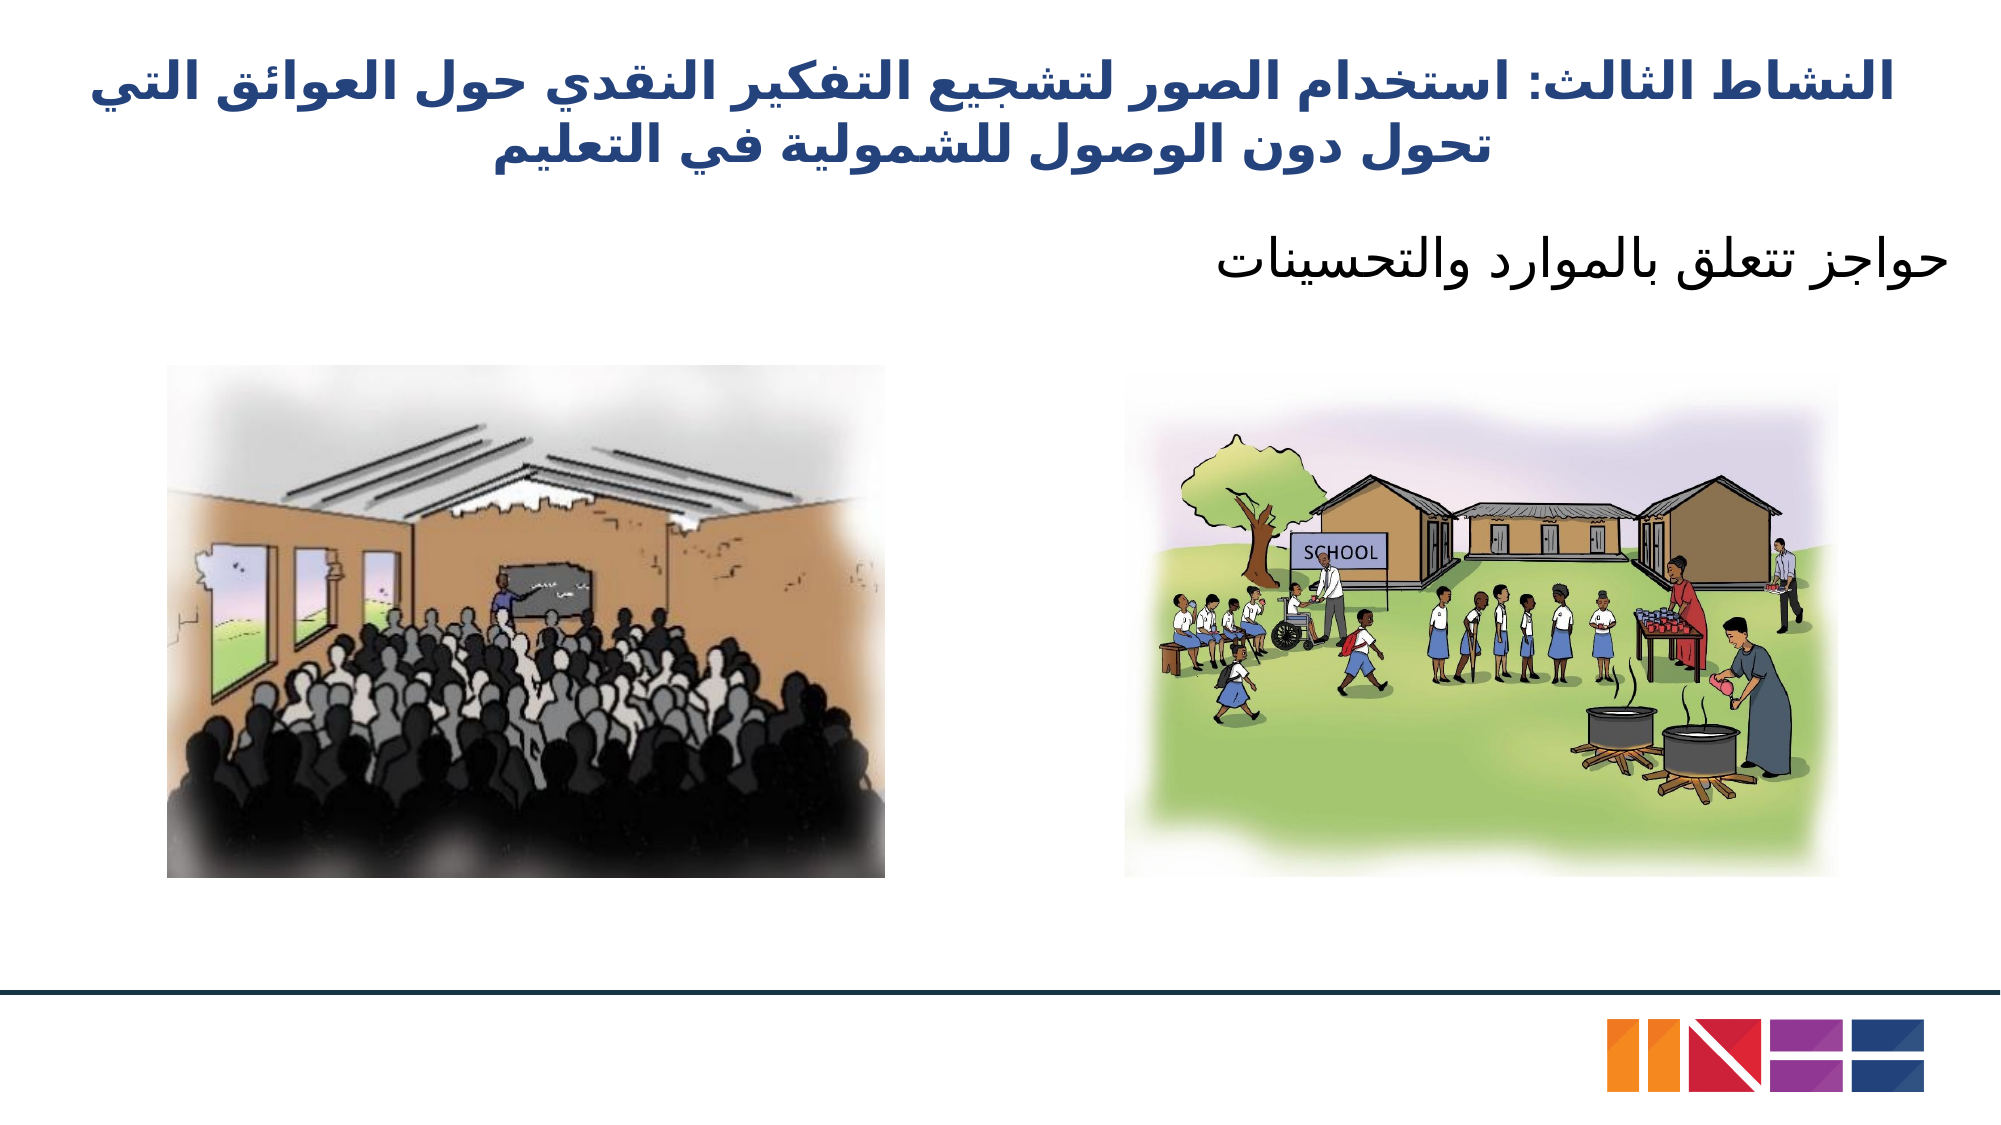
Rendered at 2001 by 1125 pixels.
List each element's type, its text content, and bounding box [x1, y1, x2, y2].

list حواجز تتعلق بالموارد والتحسينات [31, 203, 1971, 954]
title النشاط الثالث: استخدام الصور لتشجيع التفكير النقدي حول العوائق التي تحول دون الوصول للشمولية في التعليم [31, 28, 1957, 145]
picture [167, 364, 885, 878]
picture [1122, 358, 1839, 885]
picture [1607, 1019, 1924, 1092]
